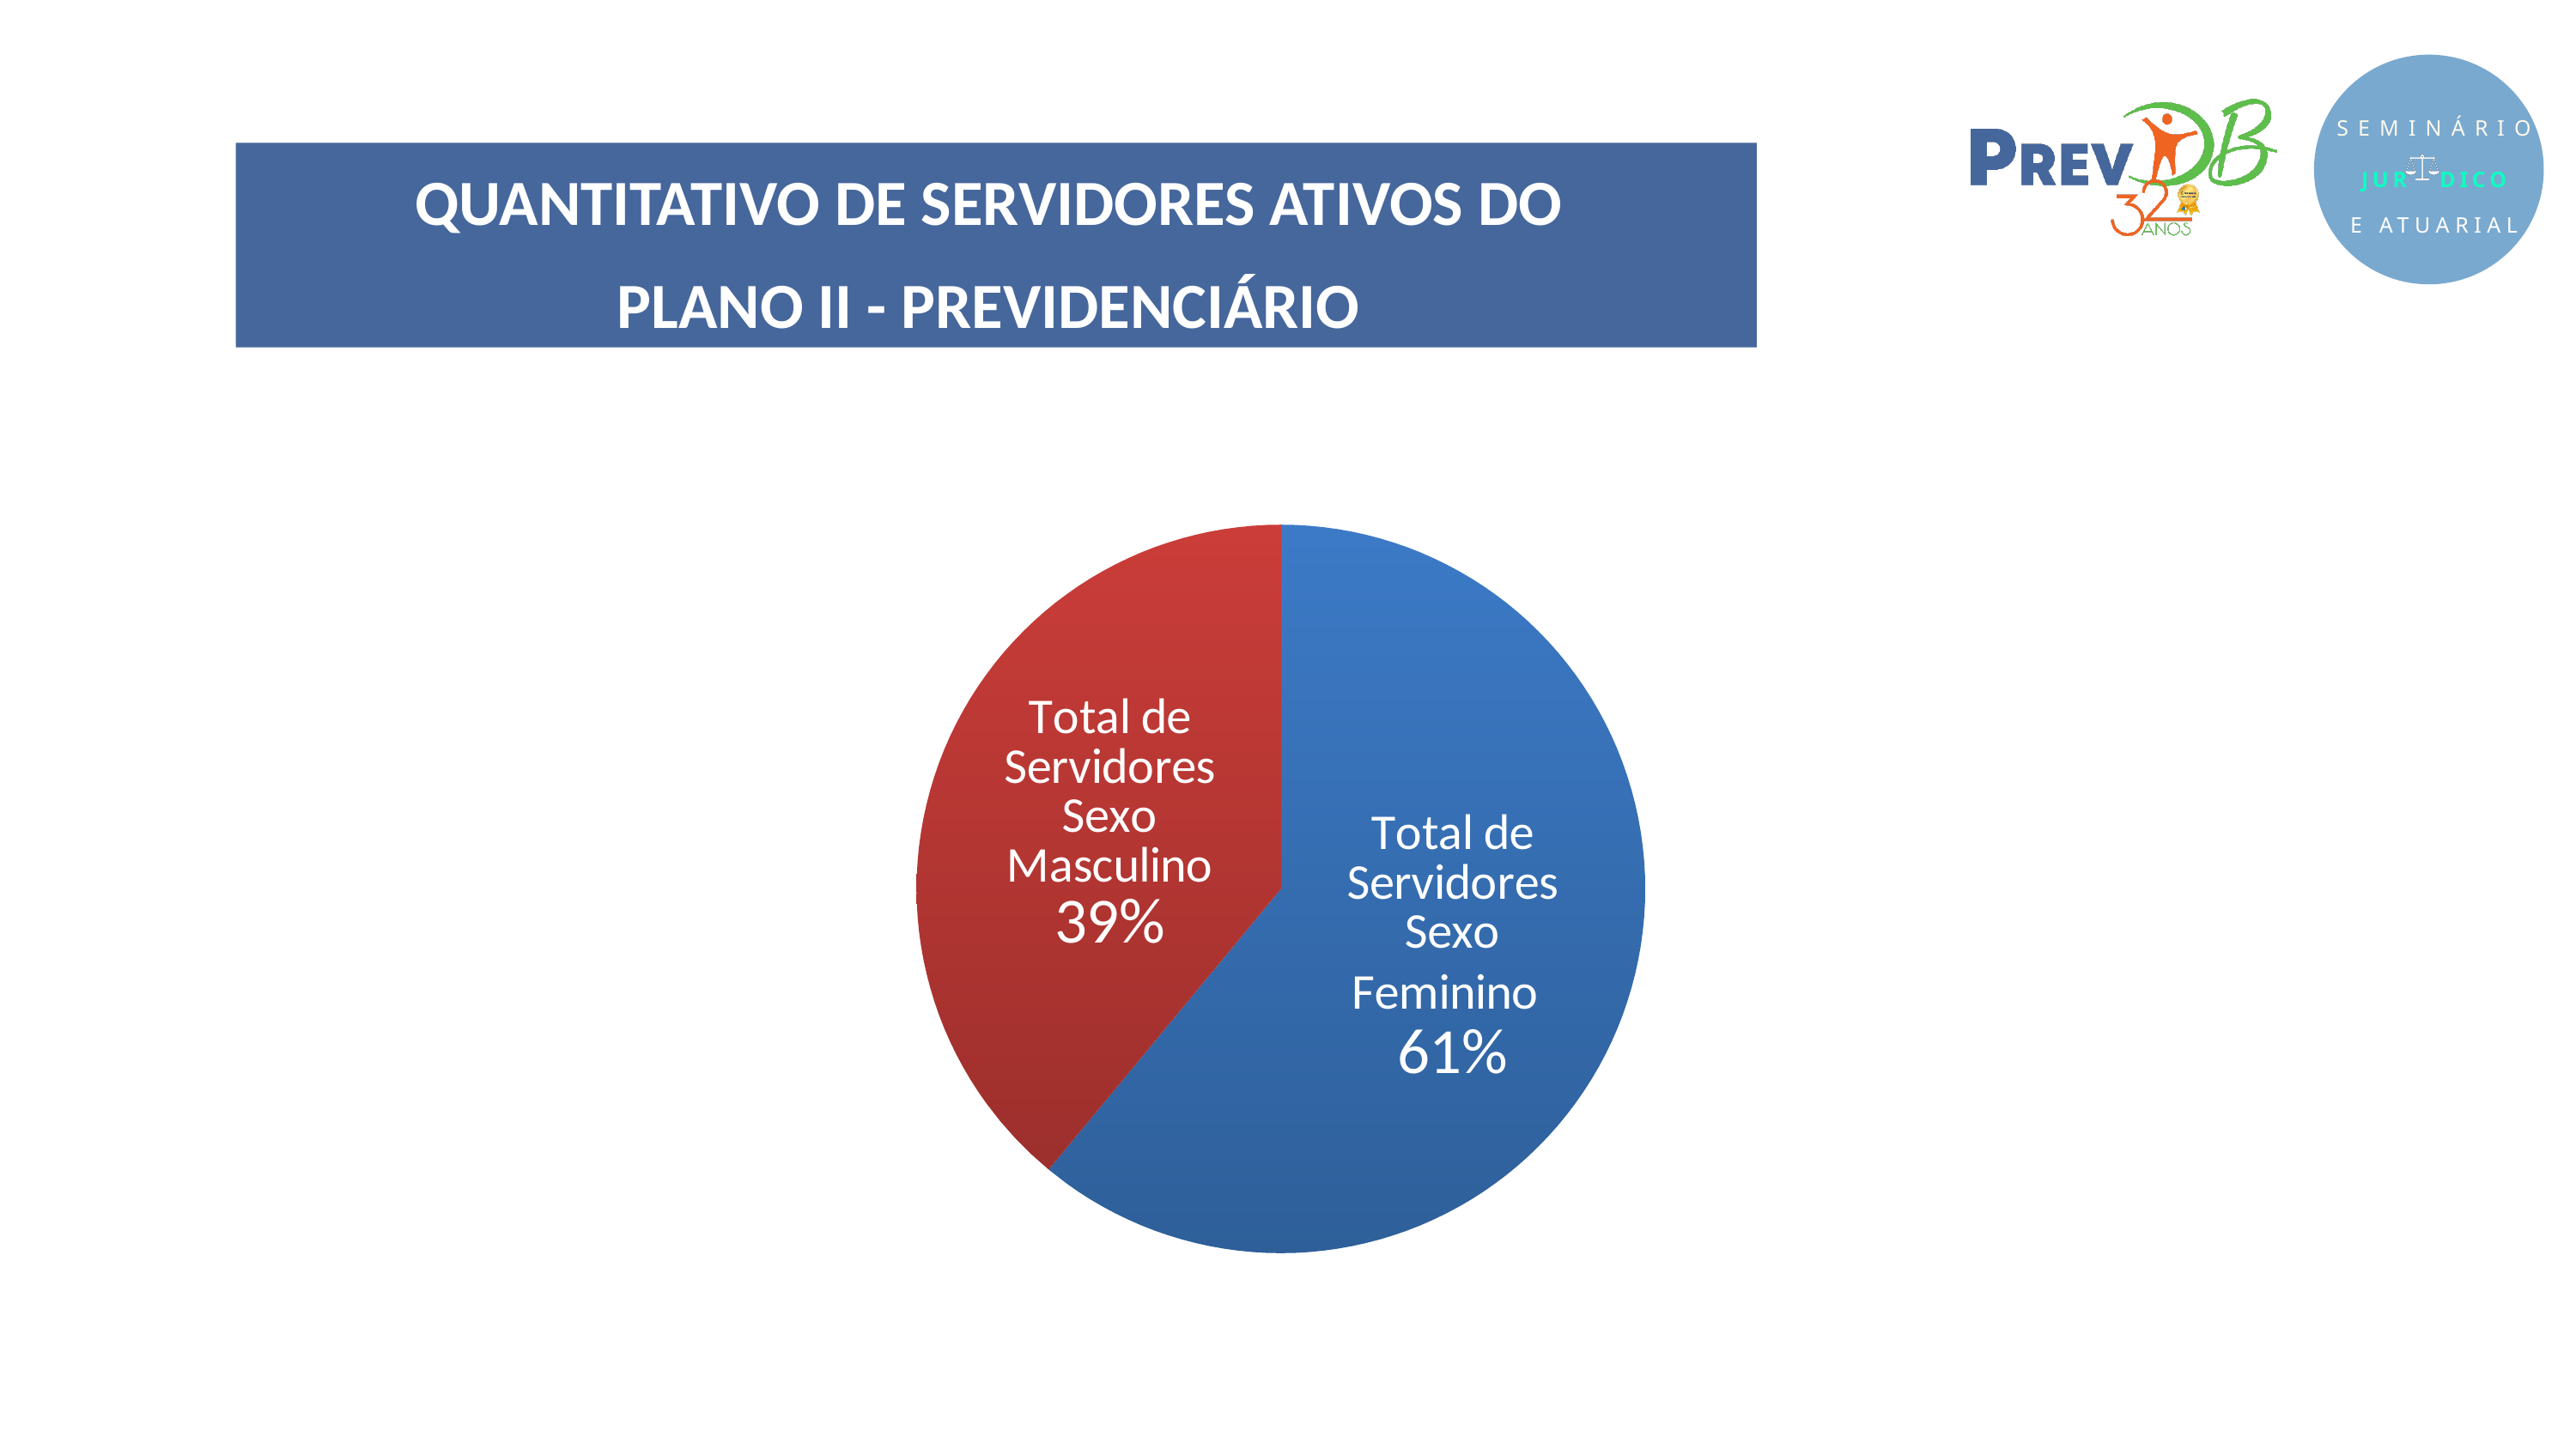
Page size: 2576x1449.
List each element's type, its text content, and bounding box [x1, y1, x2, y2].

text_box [2313, 54, 2544, 75]
text_box QUANTITATIVO DE SERVIDORES ATIVOS DO PLANO II - PREVIDENCIÁRIO [234, 141, 1759, 349]
chart [623, 458, 1939, 1327]
picture [1970, 99, 2277, 236]
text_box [2313, 238, 2544, 285]
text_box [2297, 76, 2572, 232]
